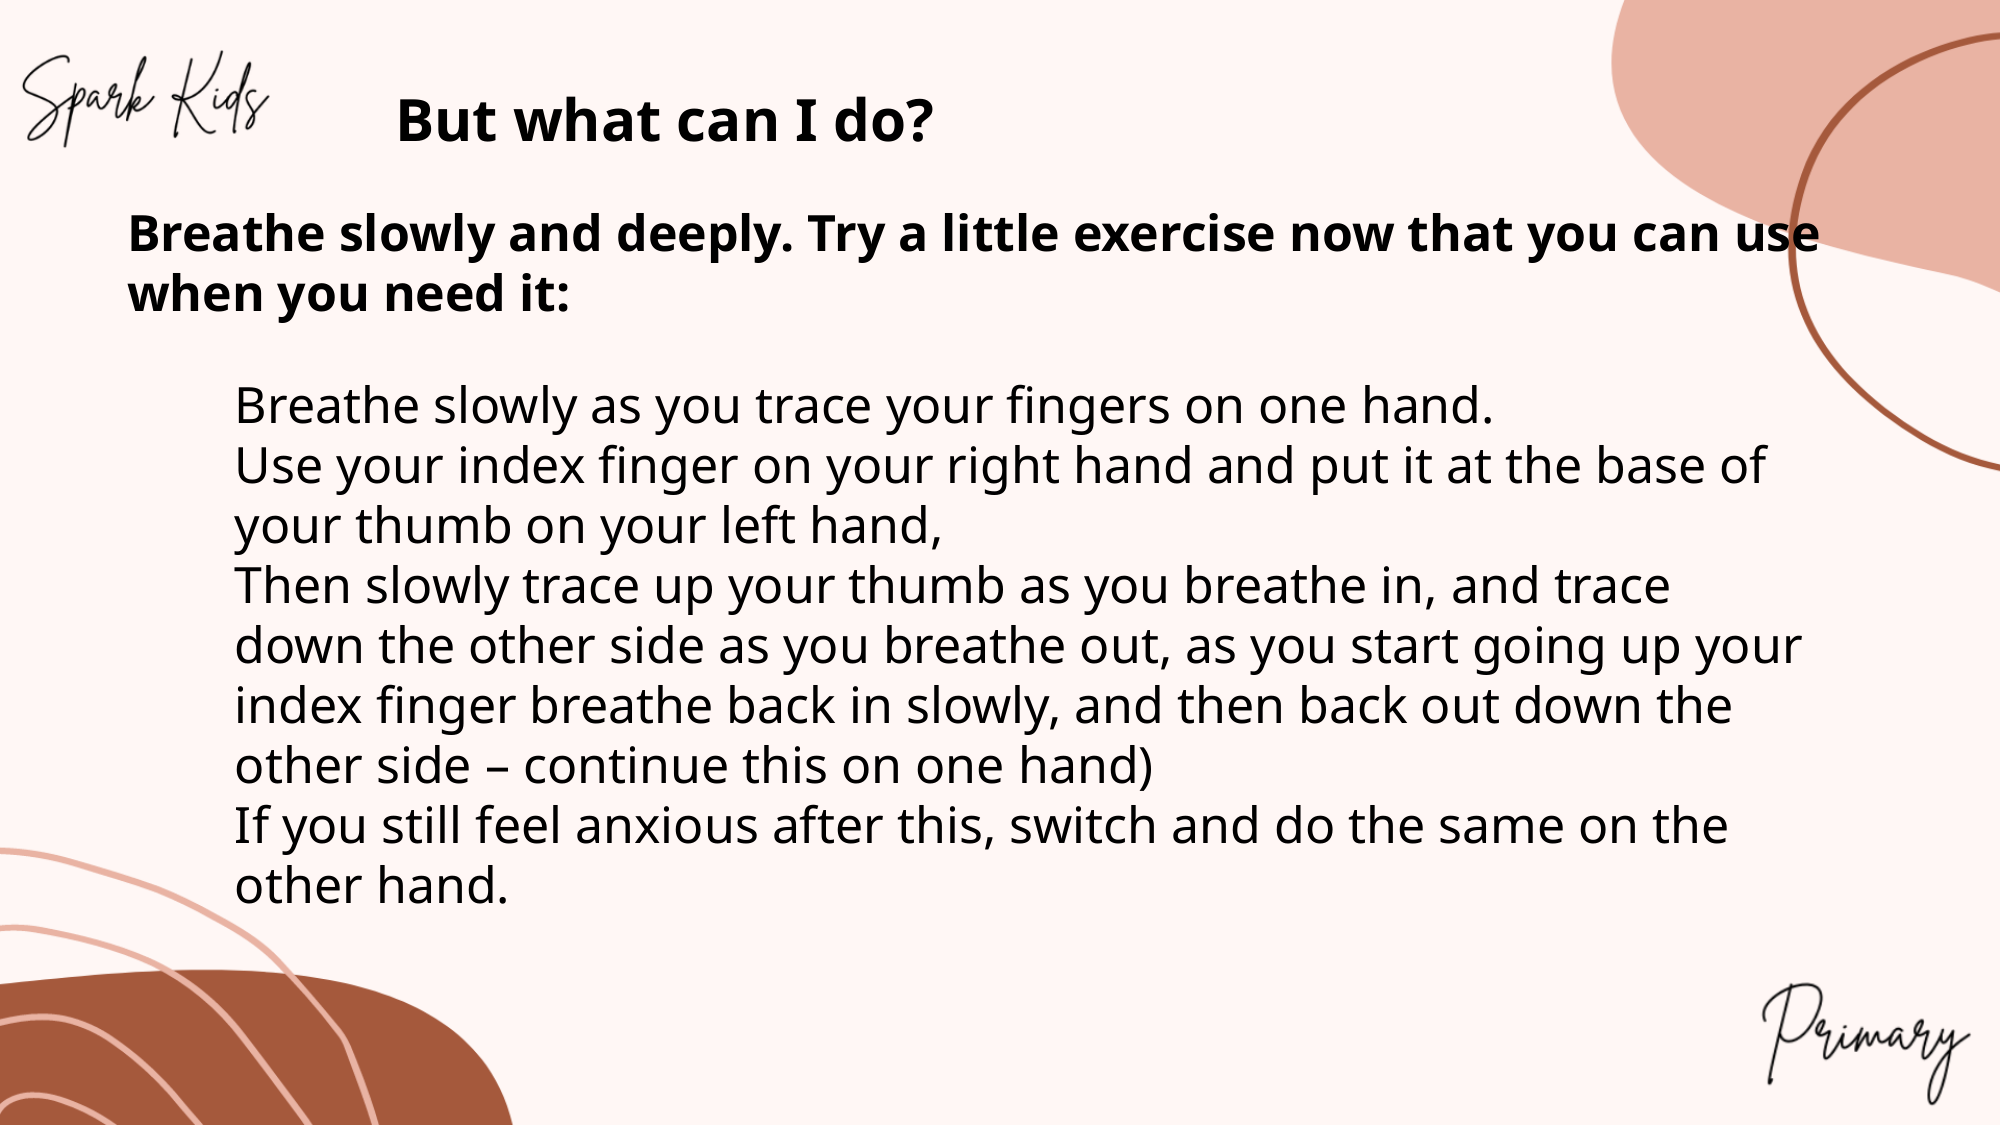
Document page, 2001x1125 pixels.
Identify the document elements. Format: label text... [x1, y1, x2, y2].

text_box Breathe slowly as you trace your fingers on one hand. Use your index finger on your right hand and put it at the base of your thumb on your left hand, Then slowly trace up your thumb as you breathe in, and trace down the other side as you breathe out, as you start going up your index finger breathe back in slowly, and then back out down the other side – continue this on one hand) If you still feel anxious after this, switch and do the same on the other hand. [220, 366, 1820, 921]
picture [0, 0, 2000, 1125]
text_box But what can I do? [380, 76, 2000, 161]
text_box Breathe slowly and deeply. Try a little exercise now that you can use when you need it: [112, 194, 1858, 365]
